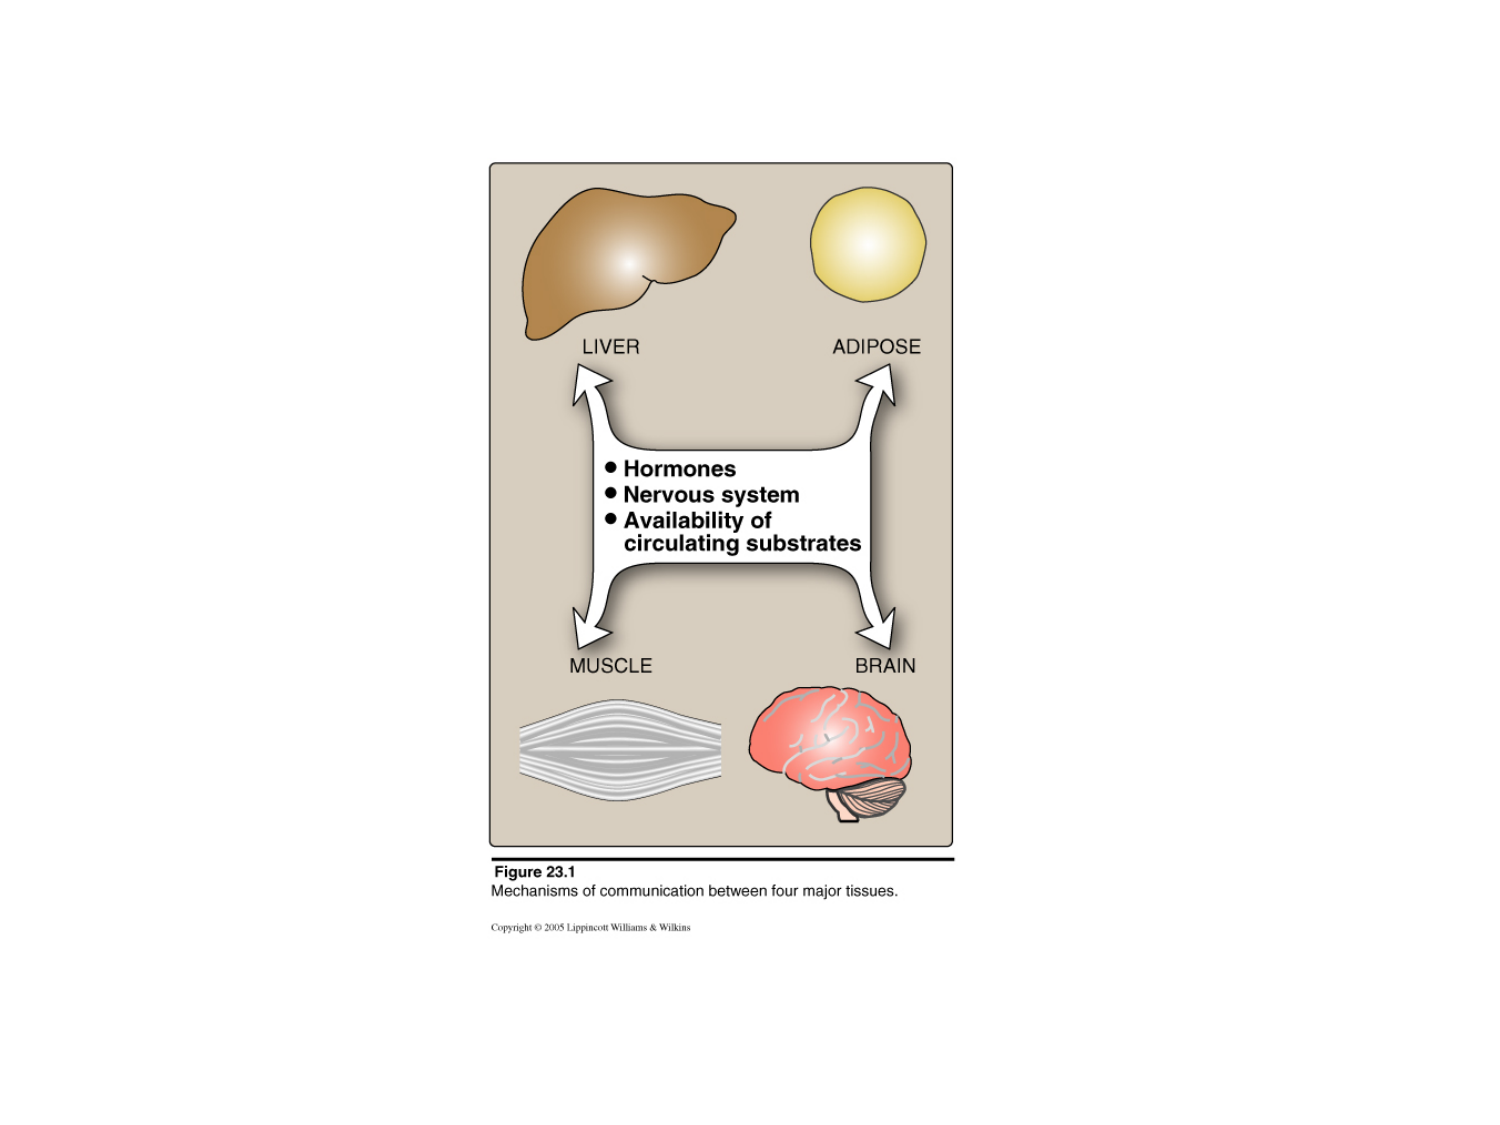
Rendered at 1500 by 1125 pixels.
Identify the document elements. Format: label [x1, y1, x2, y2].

list [363, 140, 1044, 1021]
